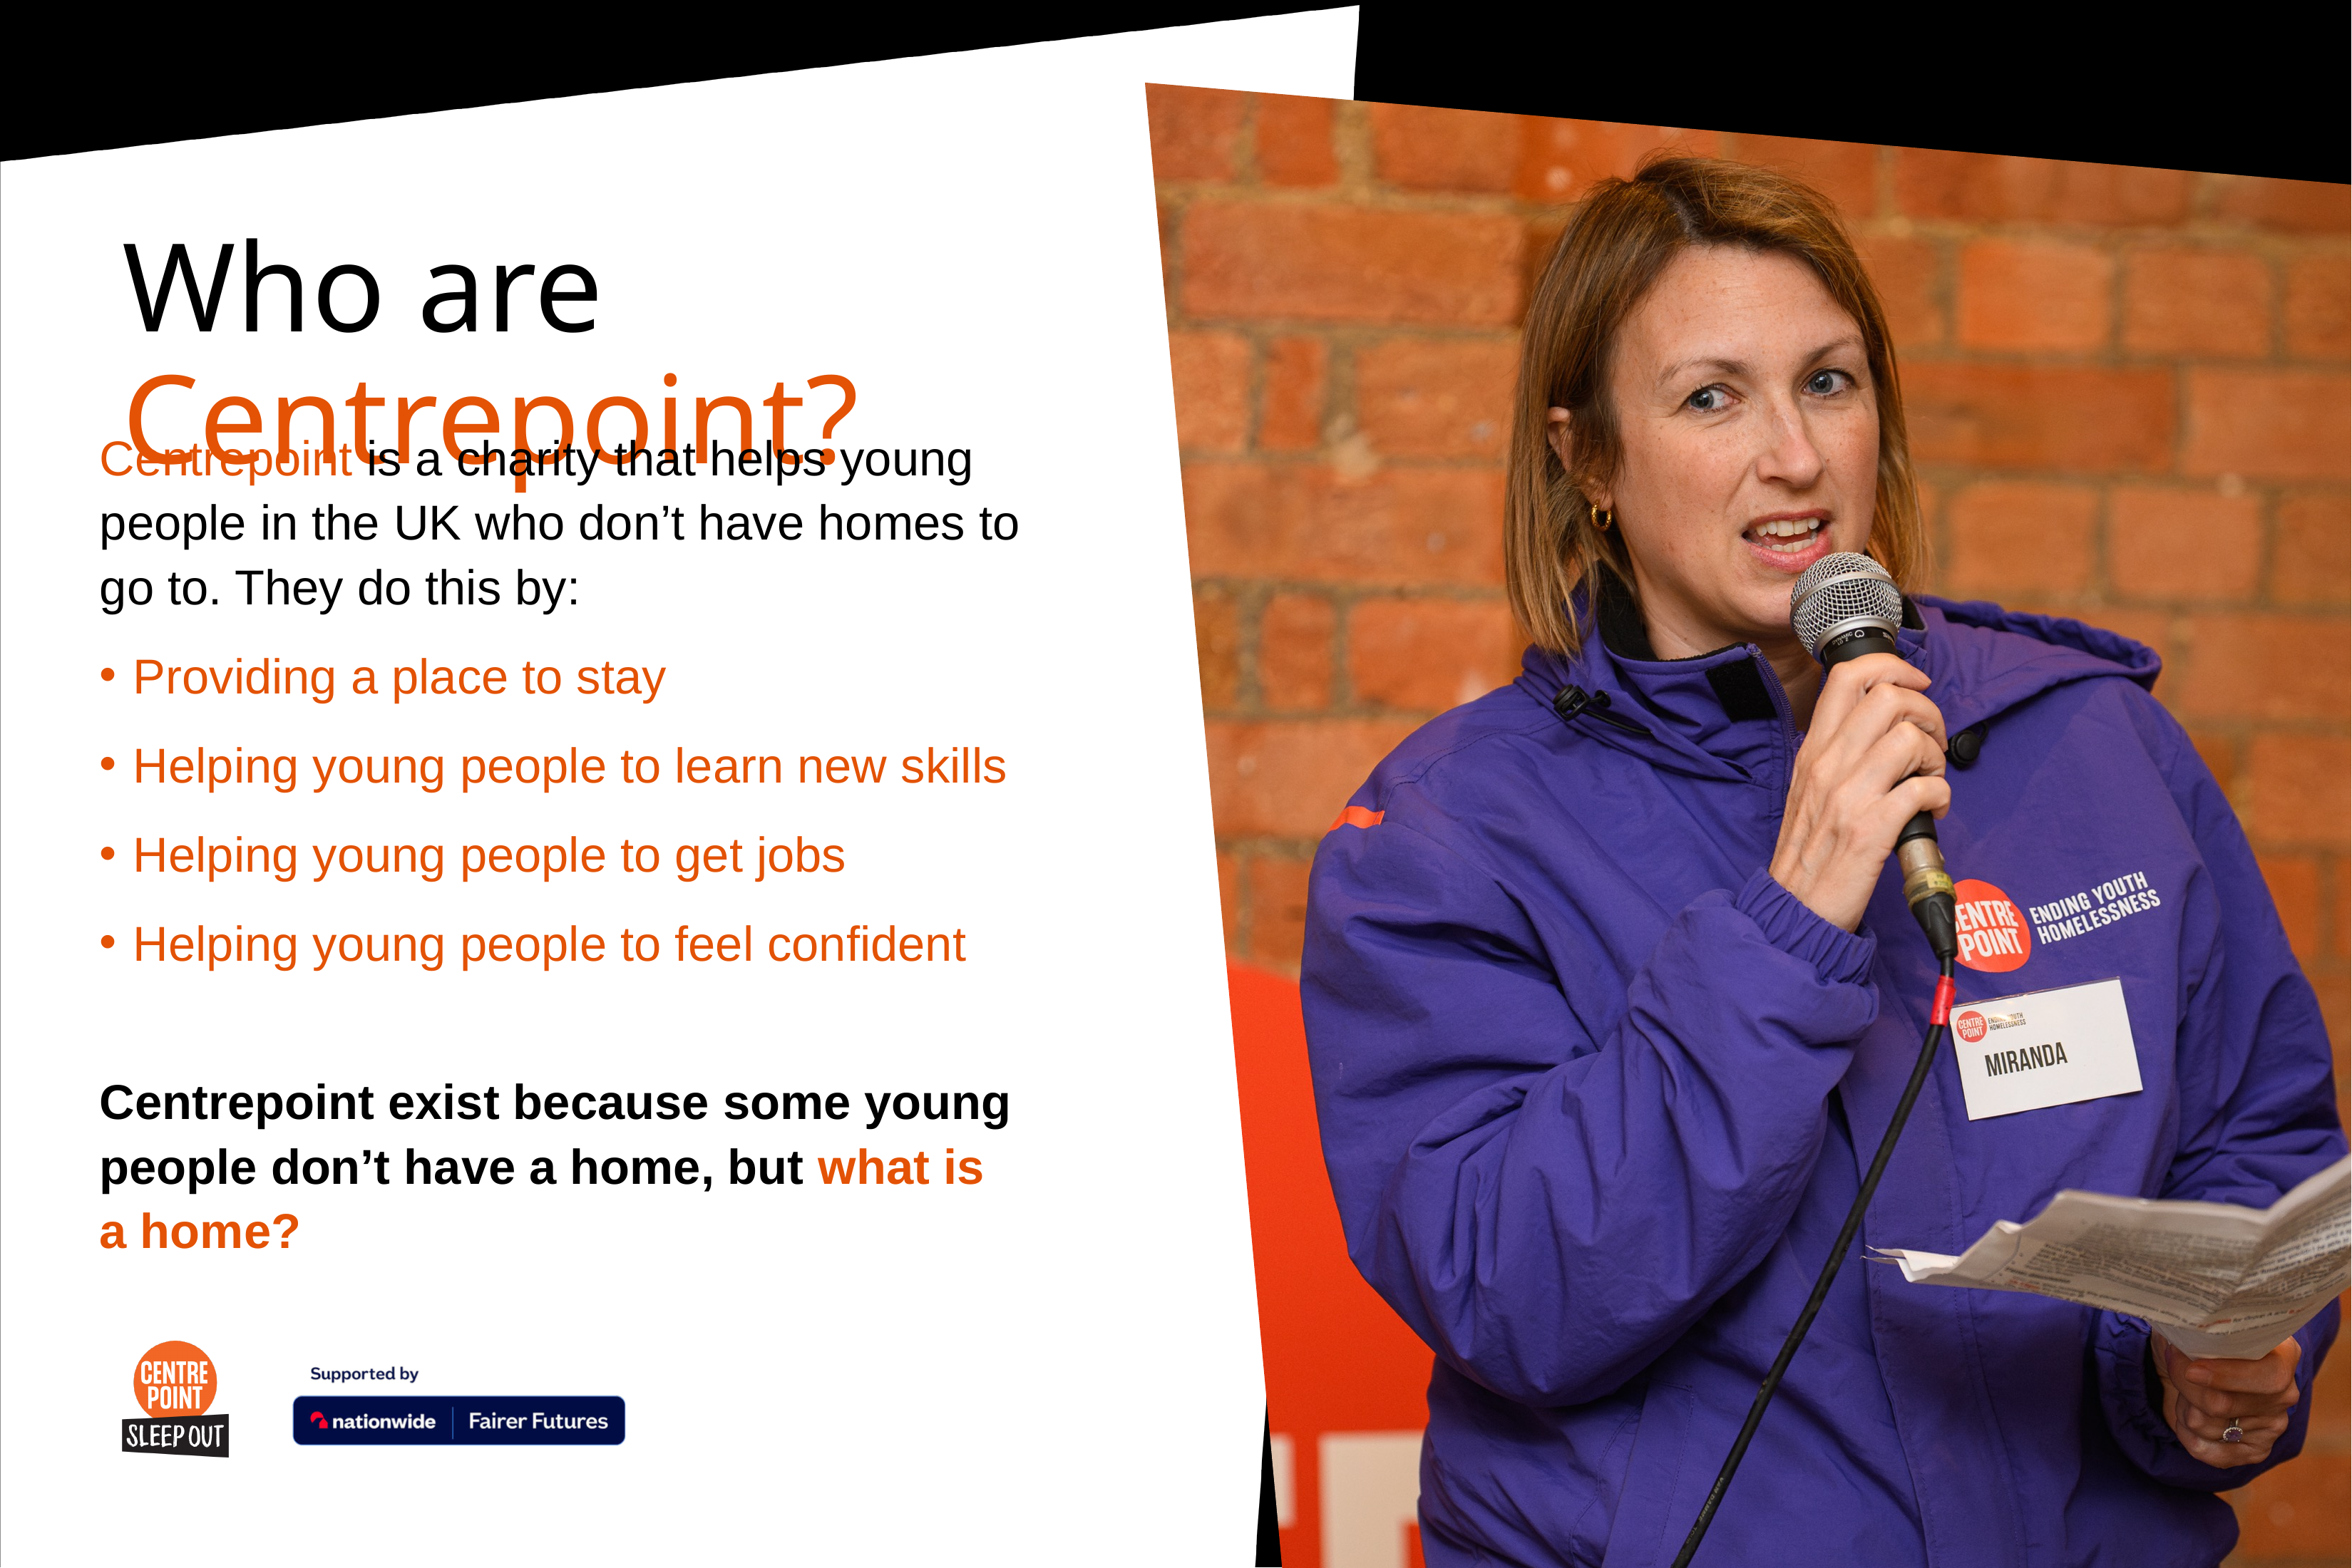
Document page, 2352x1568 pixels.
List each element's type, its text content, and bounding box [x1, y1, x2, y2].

title Who are Centrepoint? [122, 225, 1133, 363]
text_box Centrepoint exist because some young people don’t have a home, but what is a home? [89, 1059, 1034, 1177]
picture [0, 5, 2352, 1568]
text_box Centrepoint is a charity that helps young people in the UK who don’t have homes to go to. They do this by: Providing a place to stay Helping young people to learn new skills Helping young people to get jobs Helping young people to feel confident [88, 415, 1061, 719]
